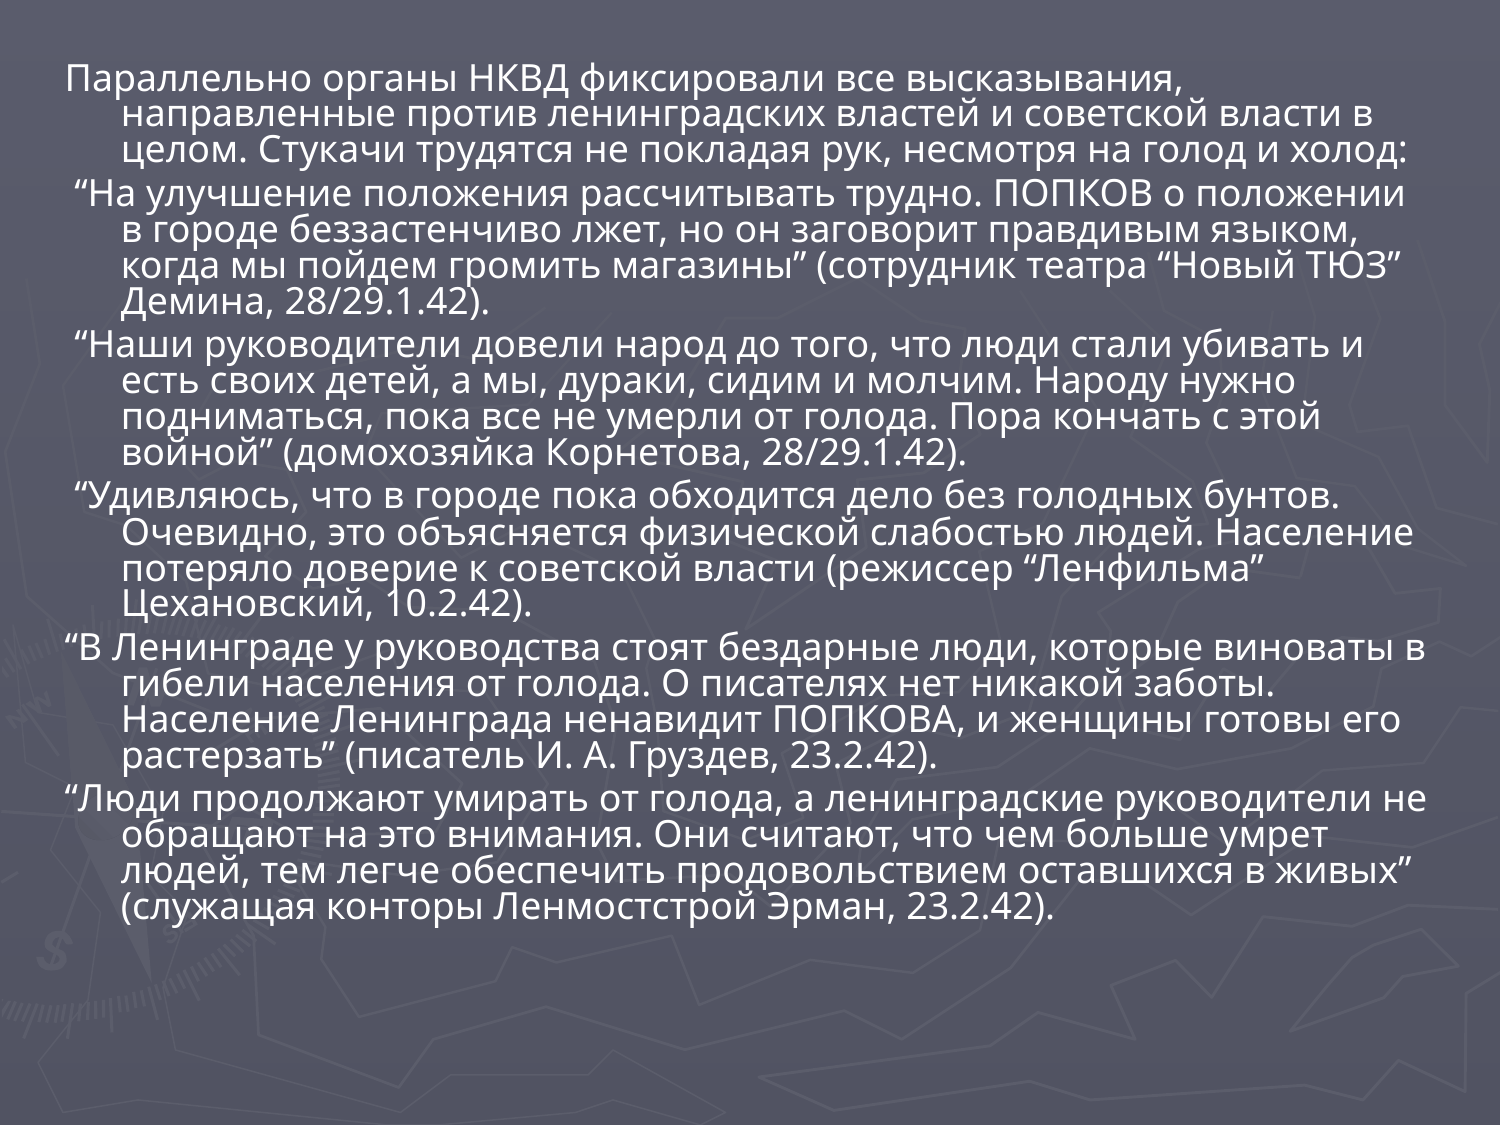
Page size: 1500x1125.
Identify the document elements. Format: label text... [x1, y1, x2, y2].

list Параллельно органы НКВД фиксировали все высказывания, направленные против ленинградских властей и советской власти в целом. Стукачи трудятся не покладая рук, несмотря на голод и холод: “На улучшение положения рассчитывать трудно. ПОПКОВ о положении в городе беззастенчиво лжет, но он заговорит правдивым языком, когда мы пойдем громить магазины” (сотрудник театра “Новый ТЮЗ” Демина, 28/29.1.42). “Наши руководители довели народ до того, что люди стали убивать и есть своих детей, а мы, дураки, сидим и молчим. Народу нужно подниматься, пока все не умерли от голода. Пора кончать с этой войной” (домохозяйка Корнетова, 28/29.1.42). “Удивляюсь, что в городе пока обходится дело без голодных бунтов. Очевидно, это объясняется физической слабостью людей. Население потеряло доверие к советской власти (режиссер “Ленфильма” Цехановский, 10.2.42). “В Ленинграде у руководства стоят бездарные люди, которые виноваты в гибели населения от голода. О писателях нет никакой заботы. Население Ленинграда ненавидит ПОПКОВА, и женщины готовы его растерзать” (писатель И. А. Груздев, 23.2.42). “Люди продолжают умирать от голода, а ленинградские руководители не обращают на это внимания. Они считают, что чем больше умрет людей, тем легче обеспечить продовольствием оставшихся в живых” (служащая конторы Ленмостстрой Эрман, 23.2.42). [49, 54, 1451, 1083]
